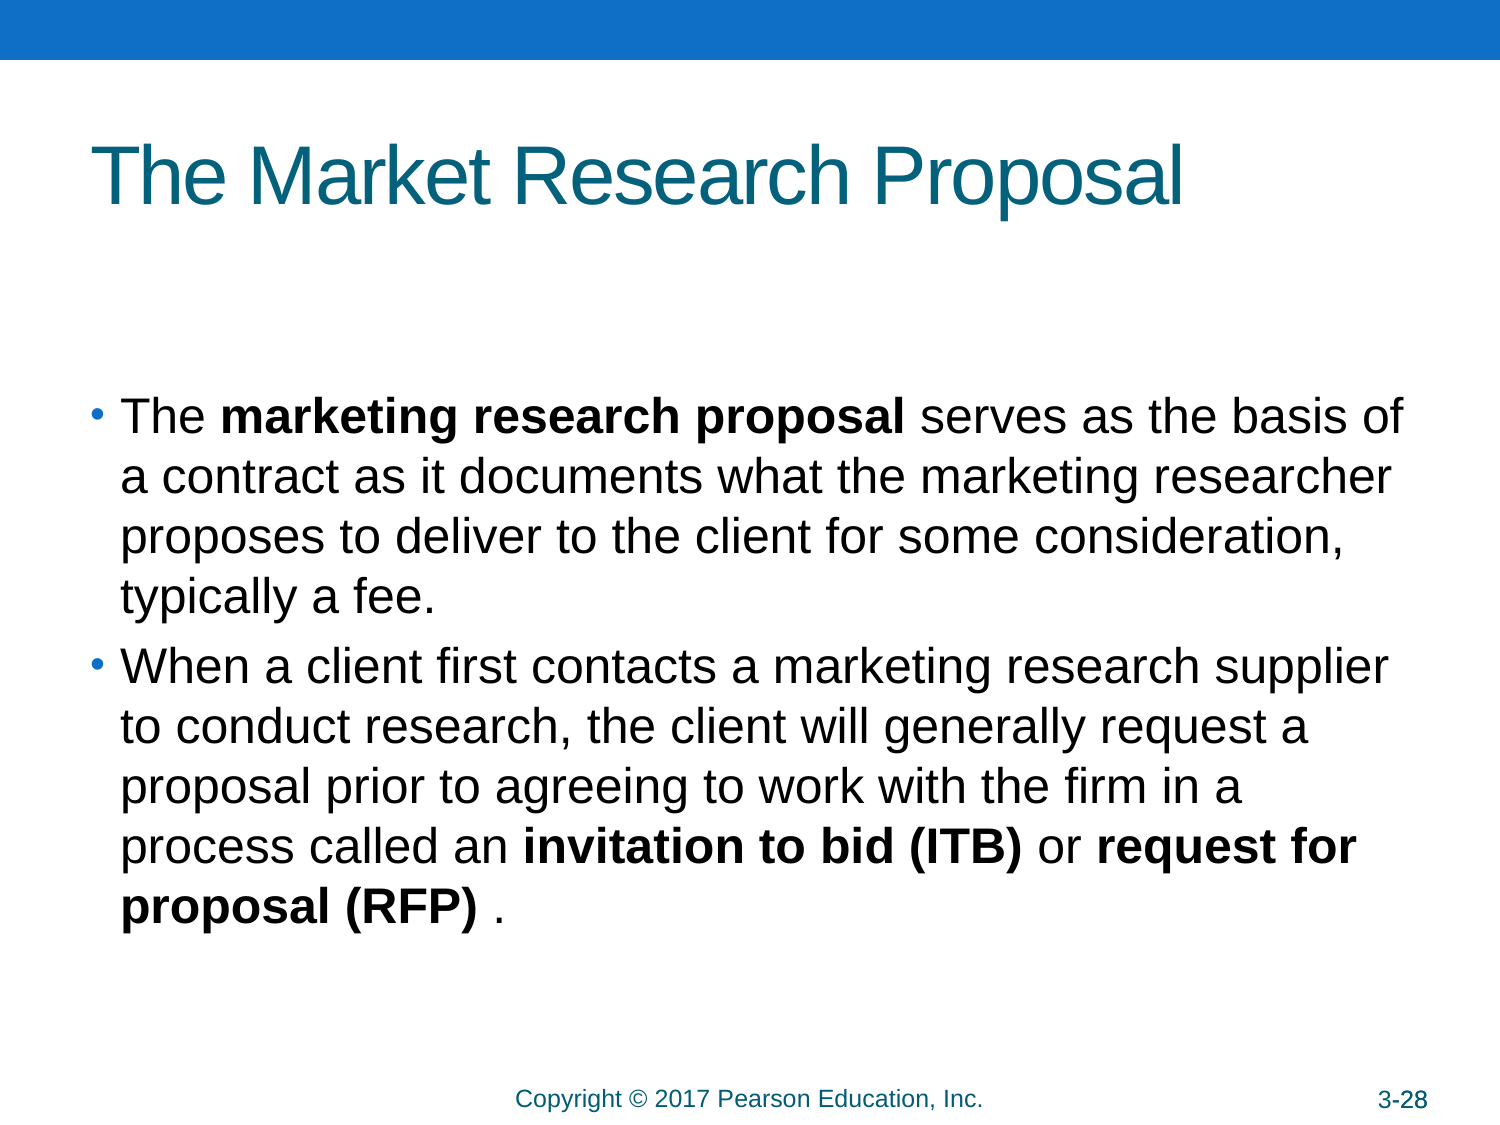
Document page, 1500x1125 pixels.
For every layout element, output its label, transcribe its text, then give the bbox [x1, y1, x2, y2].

title The Market Research Proposal [75, 90, 1425, 253]
list The marketing research proposal serves as the basis of a contract as it documents what the marketing researcher proposes to deliver to the client for some consideration, typically a fee. When a client first contacts a marketing research supplier to conduct research, the client will generally request a proposal prior to agreeing to work with the firm in a process called an invitation to bid (ITB) or request for proposal (RFP) . [75, 376, 1425, 1125]
